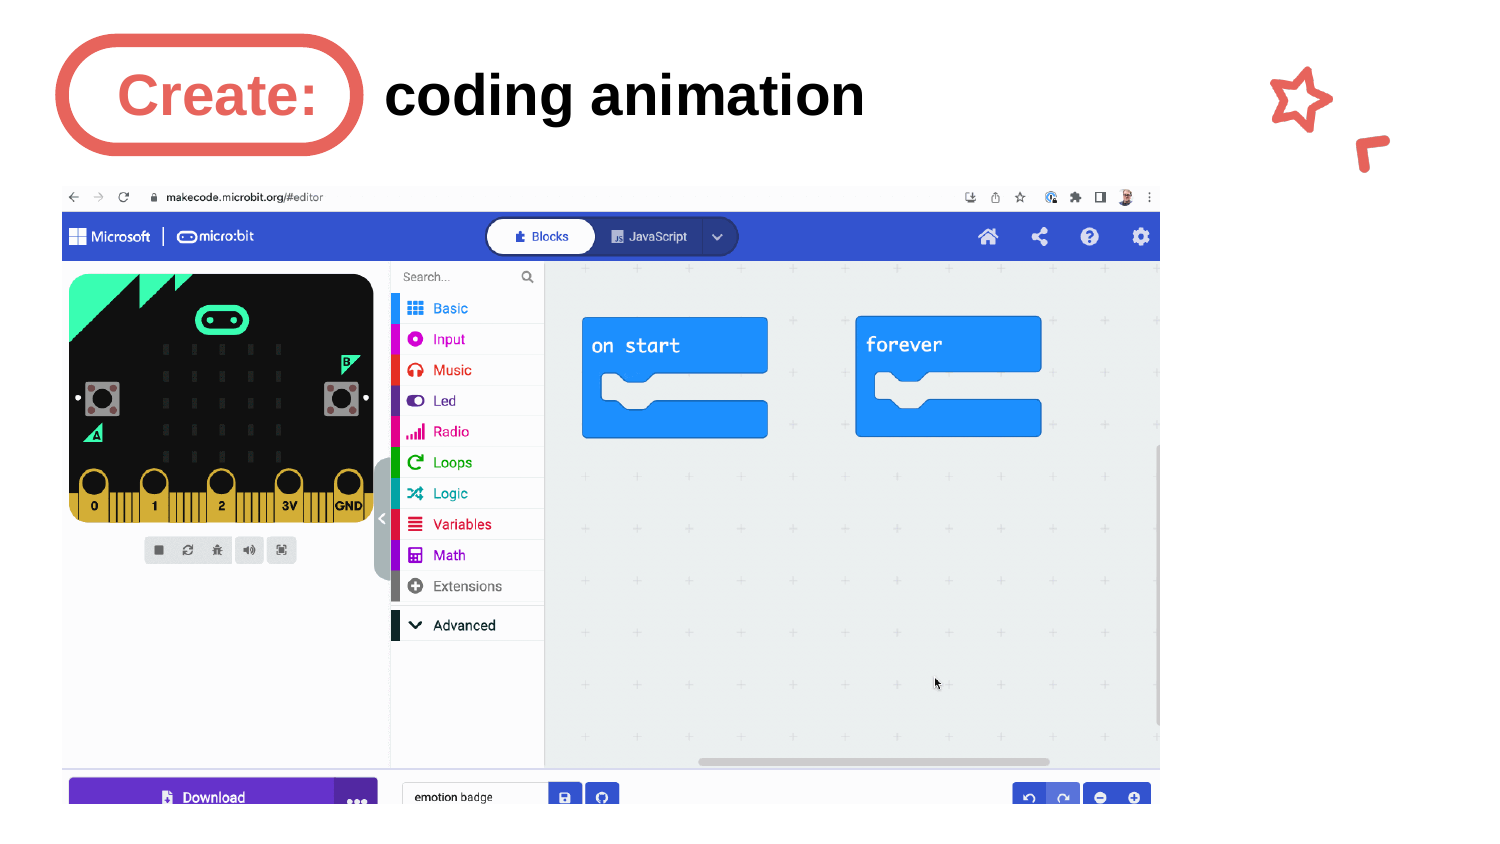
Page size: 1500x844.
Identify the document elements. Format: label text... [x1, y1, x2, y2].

picture [1269, 66, 1414, 191]
picture [61, 186, 1160, 804]
text_box [60, 39, 358, 151]
title Create: coding animation [110, 34, 875, 159]
